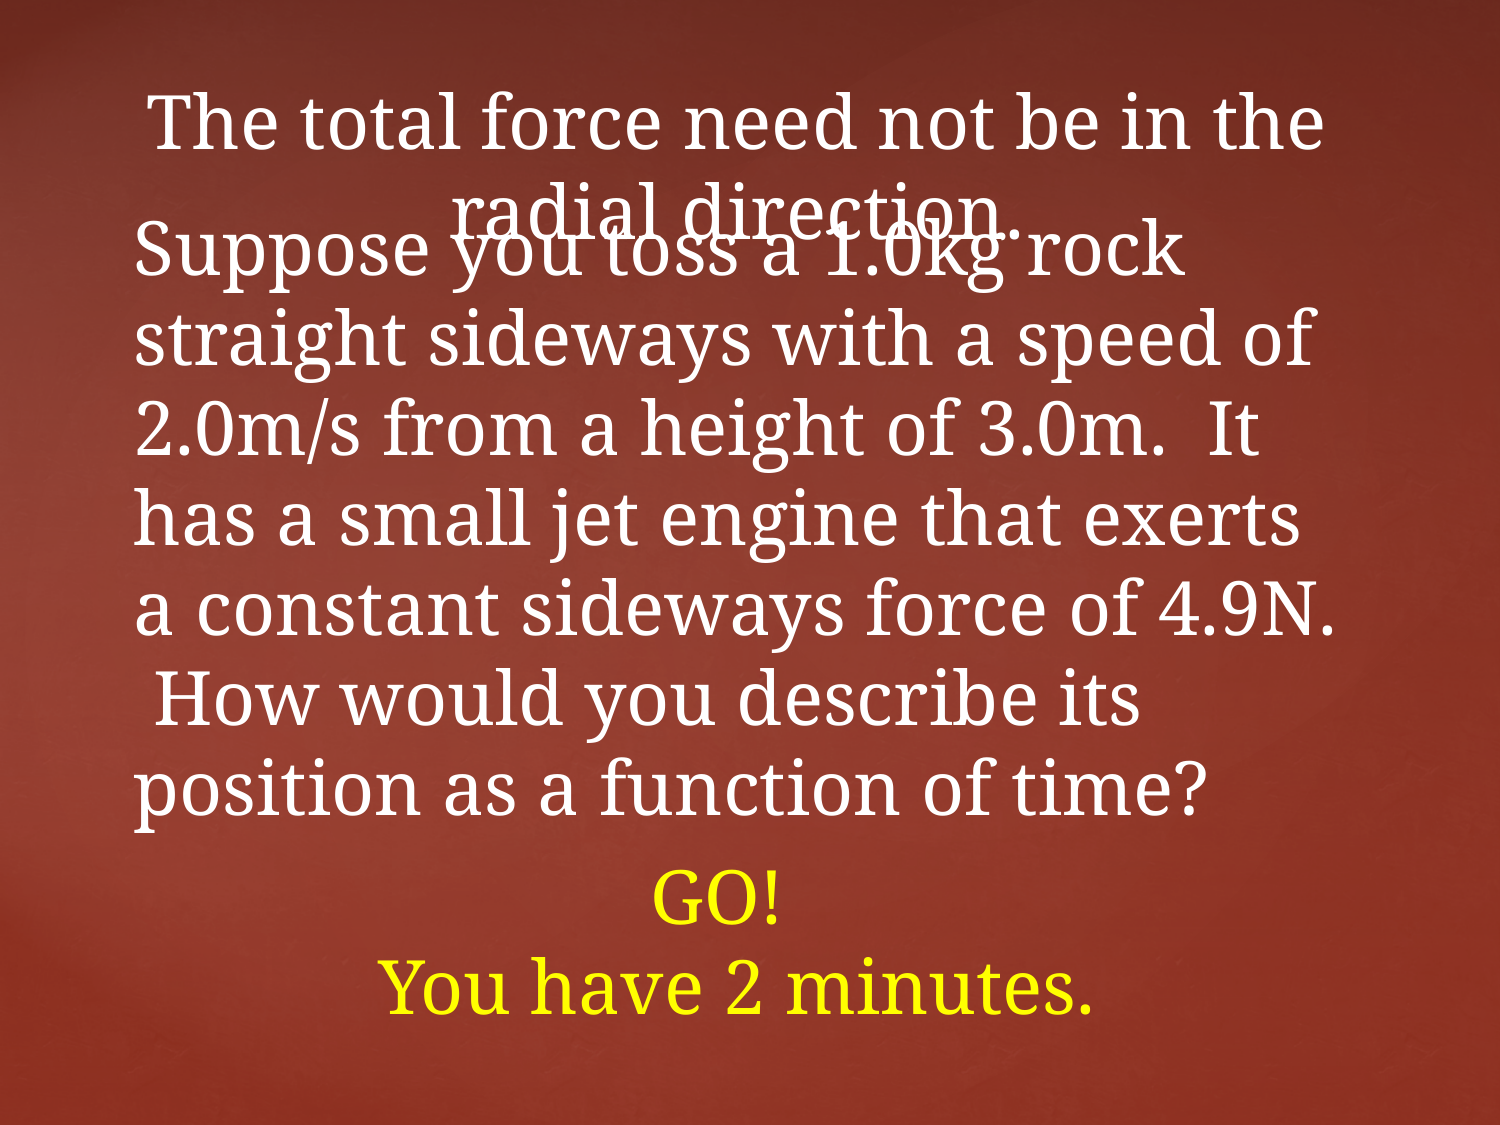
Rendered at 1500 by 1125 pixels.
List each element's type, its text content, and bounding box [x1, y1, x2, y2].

text_box Suppose you toss a 1.0kg rock straight sideways with a speed of 2.0m/s from a height of 3.0m. It has a small jet engine that exerts a constant sideways force of 4.9N. How would you describe its position as a function of time? [118, 287, 1357, 812]
text_box GO! You have 2 minutes. [118, 812, 1357, 1038]
title The total force need not be in the radial direction. [118, 75, 1357, 263]
